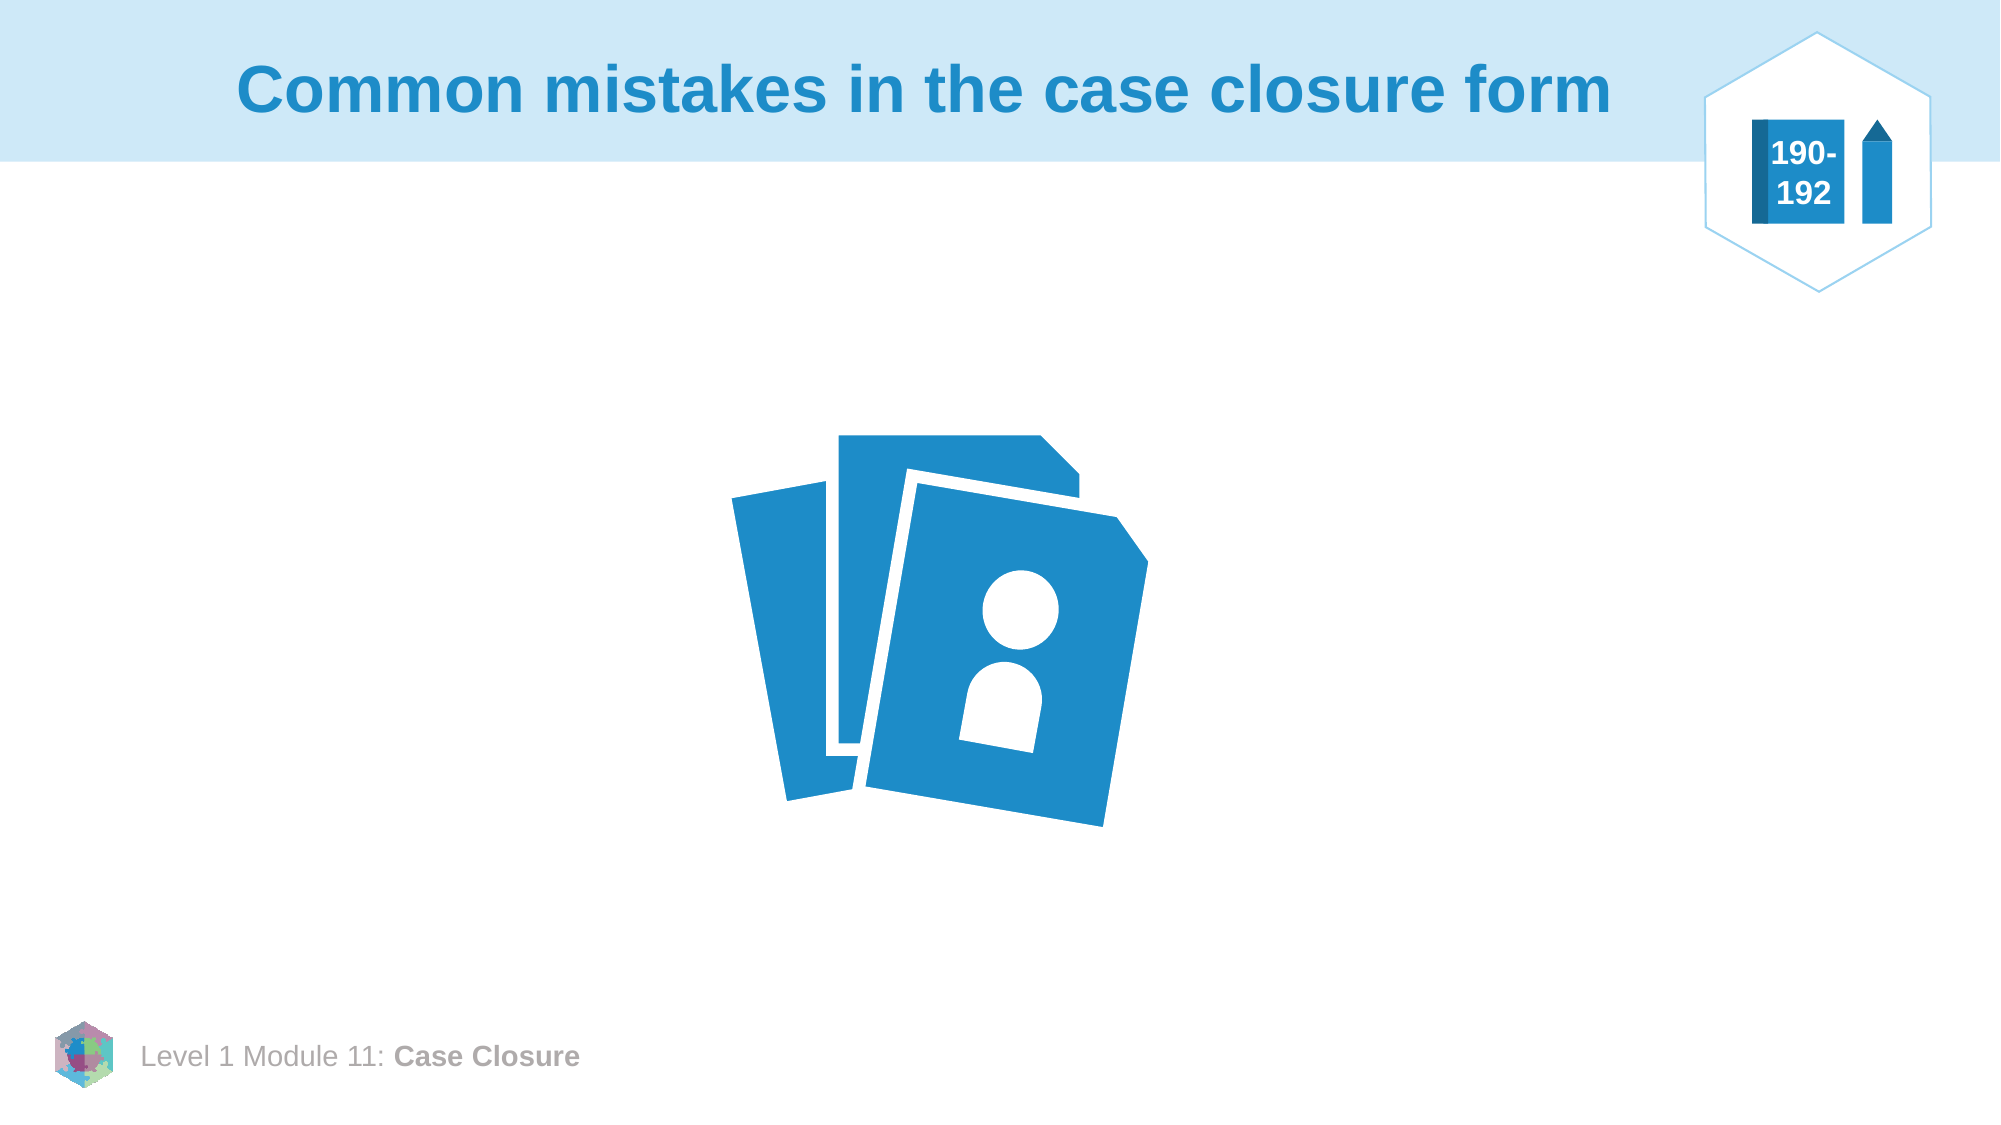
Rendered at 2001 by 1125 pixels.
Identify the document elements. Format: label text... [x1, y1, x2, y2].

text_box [725, 429, 1161, 836]
picture [55, 1021, 113, 1088]
title Common mistakes in the case closure form [137, 19, 1714, 163]
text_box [1687, 49, 1949, 275]
